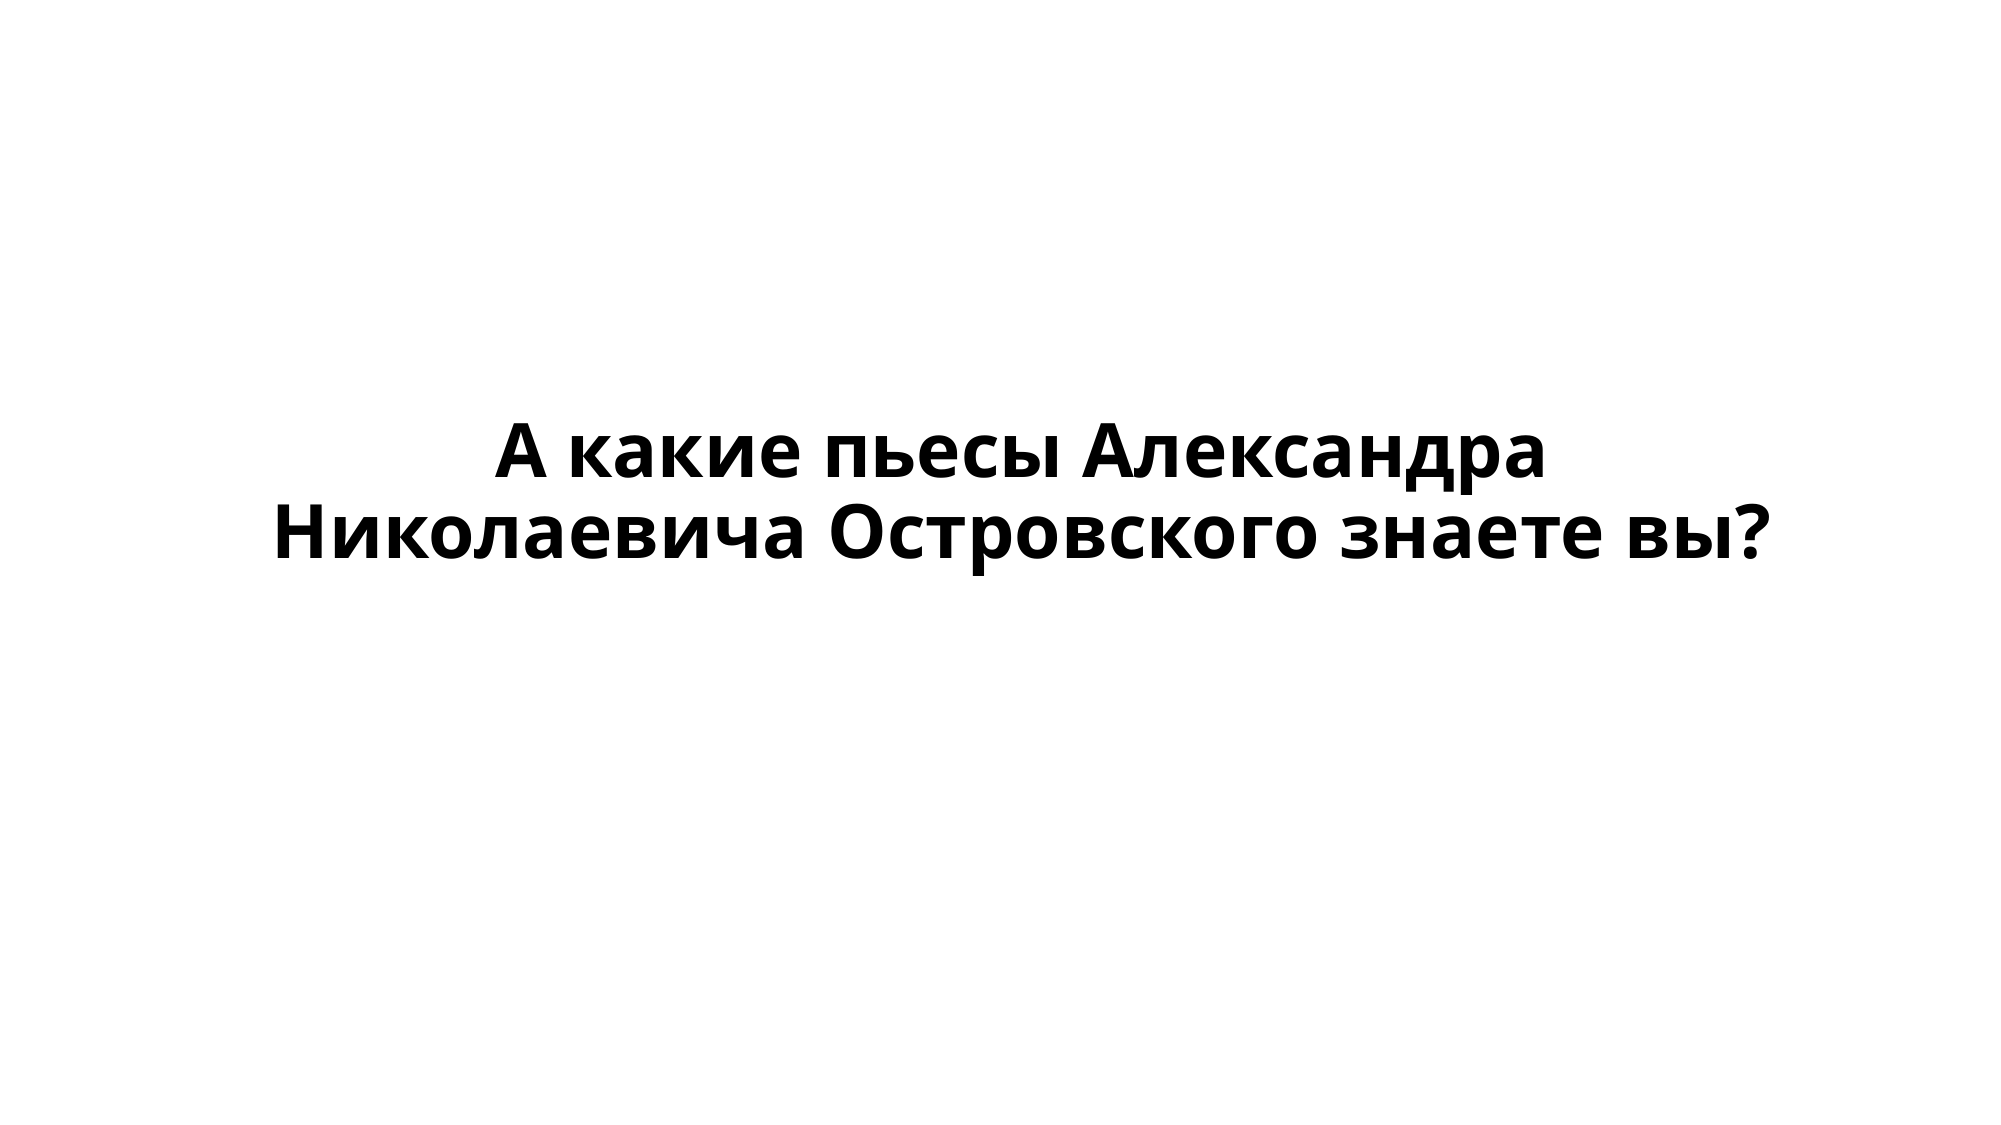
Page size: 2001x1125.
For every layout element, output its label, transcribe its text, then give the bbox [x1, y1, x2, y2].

title А какие пьесы Александра Николаевича Островского знаете вы? [207, 369, 1837, 619]
